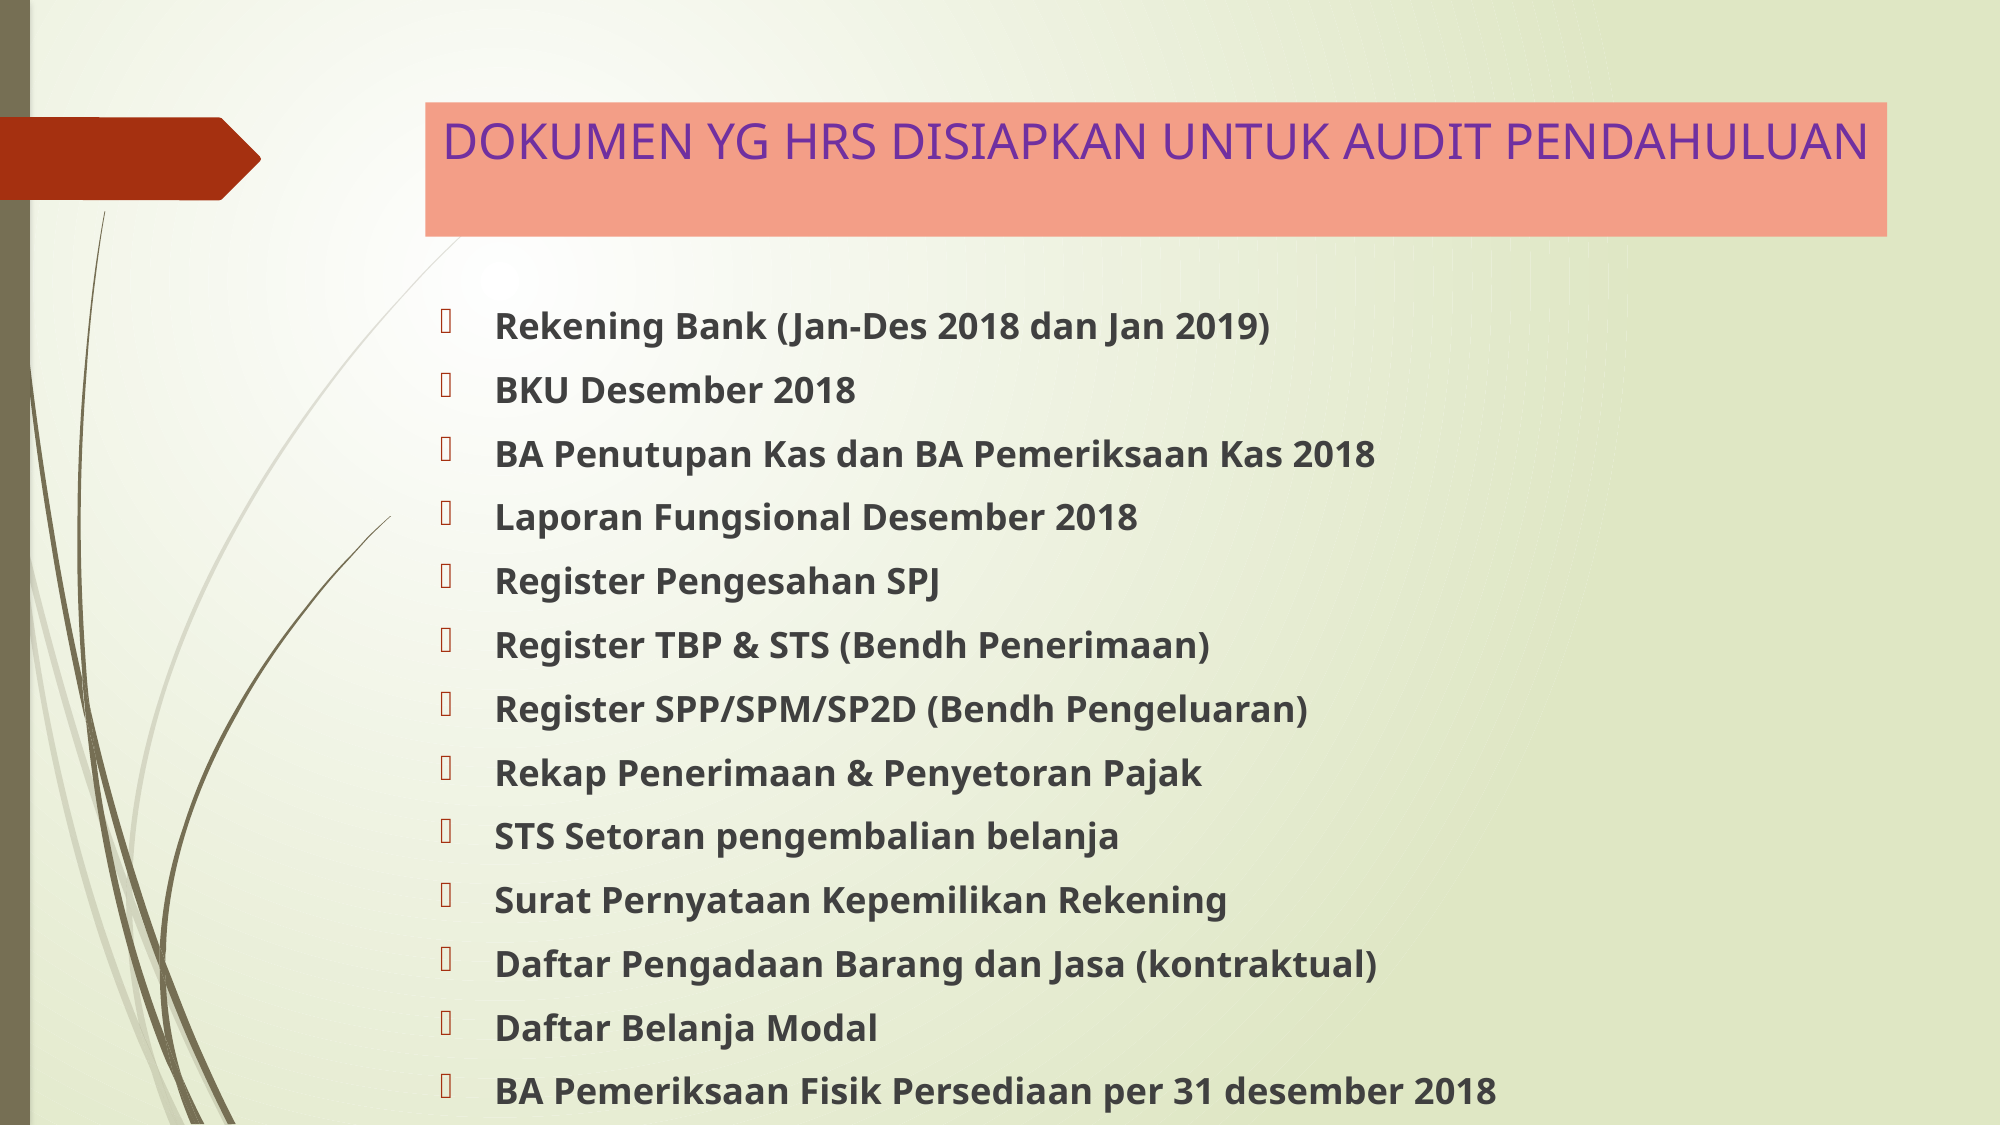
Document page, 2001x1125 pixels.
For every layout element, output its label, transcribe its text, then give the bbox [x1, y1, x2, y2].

list Rekening Bank (Jan-Des 2018 dan Jan 2019) BKU Desember 2018 BA Penutupan Kas dan BA Pemeriksaan Kas 2018 Laporan Fungsional Desember 2018 Register Pengesahan SPJ Register TBP & STS (Bendh Penerimaan) Register SPP/SPM/SP2D (Bendh Pengeluaran) Rekap Penerimaan & Penyetoran Pajak STS Setoran pengembalian belanja Surat Pernyataan Kepemilikan Rekening Daftar Pengadaan Barang dan Jasa (kontraktual) Daftar Belanja Modal BA Pemeriksaan Fisik Persediaan per 31 desember 2018 [424, 295, 1888, 1125]
title DOKUMEN YG HRS DISIAPKAN UNTUK AUDIT PENDAHULUAN [425, 102, 1888, 237]
